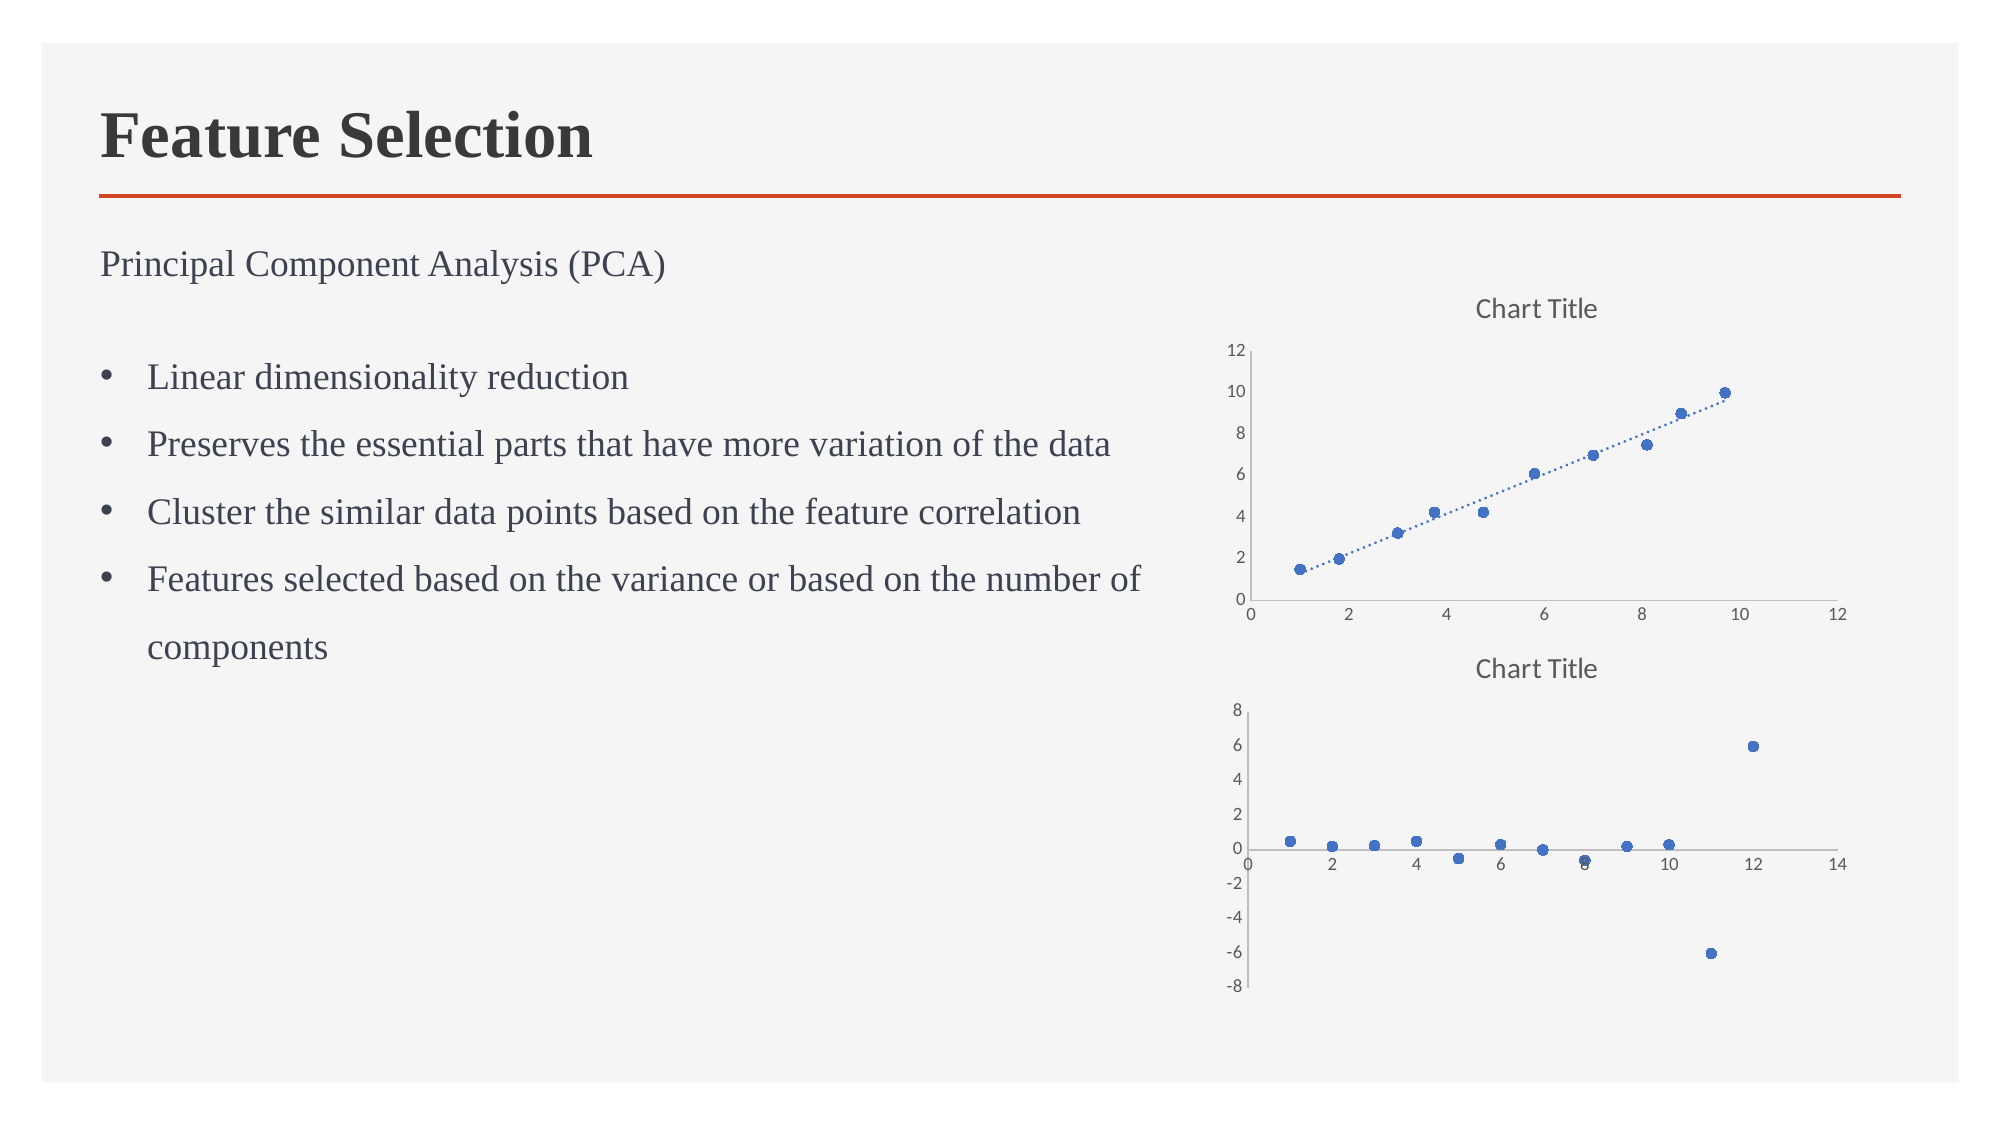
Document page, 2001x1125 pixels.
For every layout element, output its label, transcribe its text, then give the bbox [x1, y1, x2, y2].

chart [1213, 272, 1860, 1005]
text_box Principal Component Analysis (PCA) Linear dimensionality reduction Preserves the essential parts that have more variation of the data Cluster the similar data points based on the feature correlation Features selected based on the variance or based on the number of components [85, 231, 1214, 674]
title Feature Selection [85, 73, 1214, 179]
